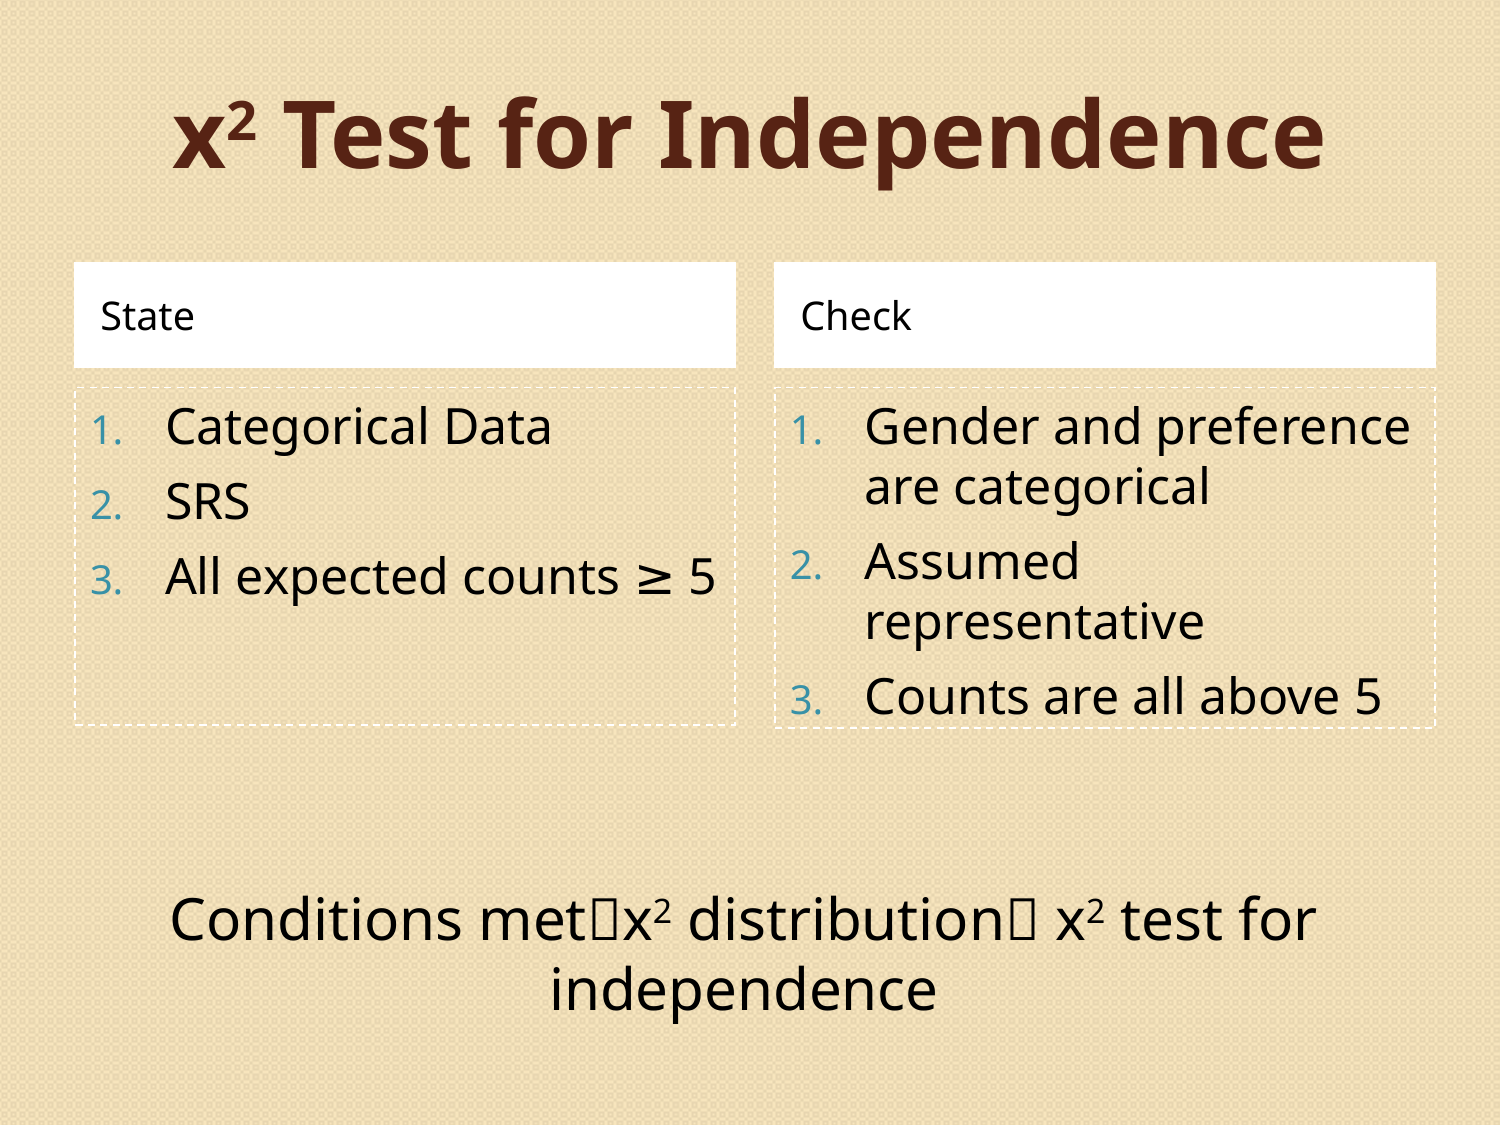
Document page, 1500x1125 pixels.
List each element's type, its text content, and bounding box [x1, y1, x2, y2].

list Categorical Data SRS All expected counts ≥ 5 [74, 387, 736, 726]
title x2 Test for Independence [75, 37, 1425, 225]
list Check [774, 262, 1436, 368]
text_box Conditions metx2 distribution x2 test for independence [112, 874, 1375, 1030]
list Gender and preference are categorical Assumed representative Counts are all above 5 [774, 387, 1436, 729]
list State [74, 262, 736, 368]
